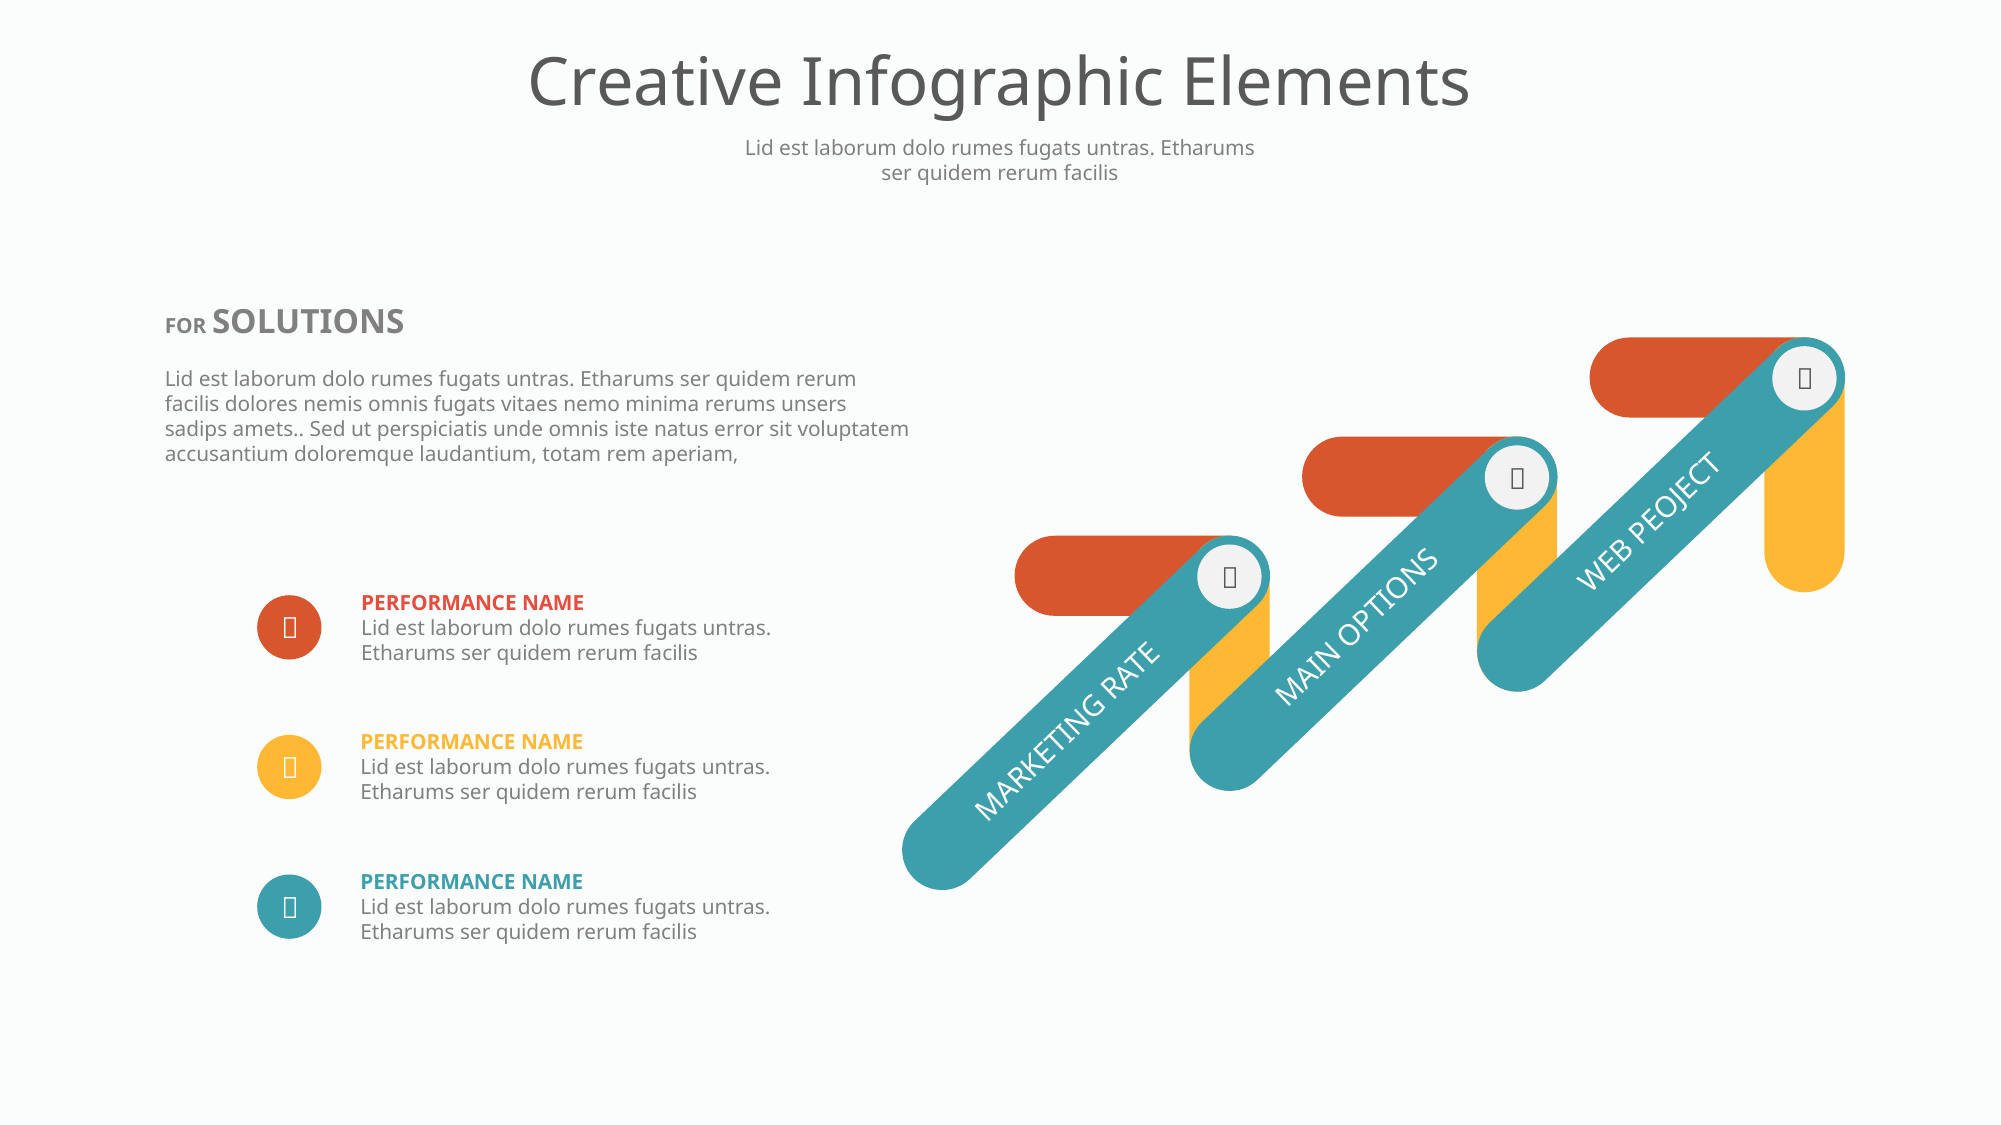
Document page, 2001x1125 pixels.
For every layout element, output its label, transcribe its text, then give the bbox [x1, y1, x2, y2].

text_box [1013, 534, 1224, 617]
text_box  [256, 733, 323, 801]
text_box  [1771, 345, 1838, 412]
text_box [1301, 435, 1511, 518]
text_box [1763, 387, 1846, 594]
text_box [1188, 585, 1271, 745]
text_box PERFORMANCE NAME Lid est laborum dolo rumes fugats untras. Etharums ser quidem rerum facilis [345, 721, 843, 812]
text_box  [256, 594, 323, 661]
text_box [1188, 435, 1559, 792]
text_box Creative Infographic Elements [512, 31, 1487, 127]
text_box [901, 534, 1272, 892]
text_box MARKETING RATE [951, 618, 1182, 843]
text_box PERFORMANCE NAME Lid est laborum dolo rumes fugats untras. Etharums ser quidem rerum facilis [345, 861, 843, 951]
text_box FOR SOLUTIONS Lid est laborum dolo rumes fugats untras. Etharums ser quidem rerum facilis dolores nemis omnis fugats vitaes nemo minima rerums unsers sadips amets.. Sed ut perspiciatis unde omnis iste natus error sit voluptatem accusantium doloremque laudantium, totam rem aperiam, [150, 293, 925, 473]
text_box [1475, 484, 1559, 654]
text_box  [1196, 543, 1263, 610]
text_box  [256, 873, 323, 940]
text_box MAIN OPTIONS [1251, 524, 1461, 729]
text_box  [1483, 444, 1551, 511]
text_box Lid est laborum dolo rumes fugats untras. Etharums ser quidem rerum facilis [719, 127, 1281, 192]
text_box PERFORMANCE NAME Lid est laborum dolo rumes fugats untras. Etharums ser quidem rerum facilis [346, 581, 844, 672]
text_box WEB PEOJECT [1554, 428, 1744, 615]
text_box [1588, 336, 1797, 419]
text_box [1476, 336, 1847, 693]
